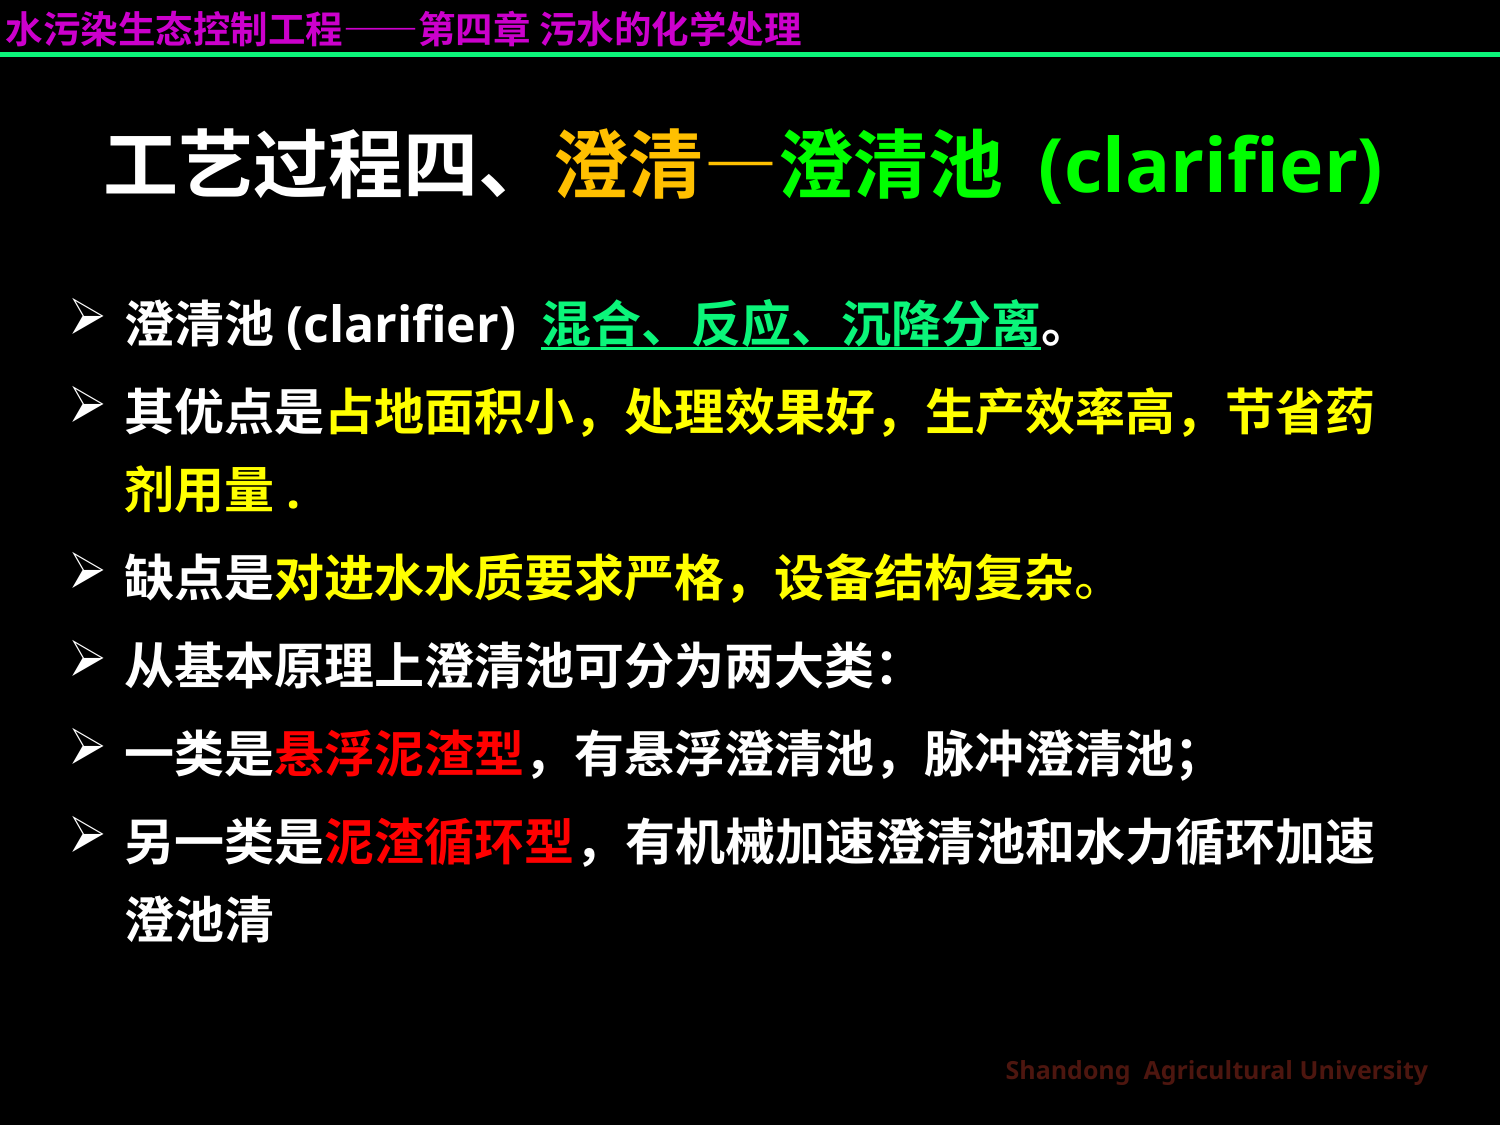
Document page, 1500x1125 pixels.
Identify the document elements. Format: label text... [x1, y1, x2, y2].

title 工艺过程四、澄清—澄清池 (clarifier) [75, 99, 1413, 225]
list 澄清池(clarifier) 混合、反应、沉降分离。 其优点是占地面积小，处理效果好，生产效率高，节省药剂用量. 缺点是对进水水质要求严格，设备结构复杂。 从基本原理上澄清池可分为两大类： 一类是悬浮泥渣型，有悬浮澄清池，脉冲澄清池； 另一类是泥渣循环型，有机械加速澄清池和水力循环加速澄池清 [53, 267, 1391, 1080]
